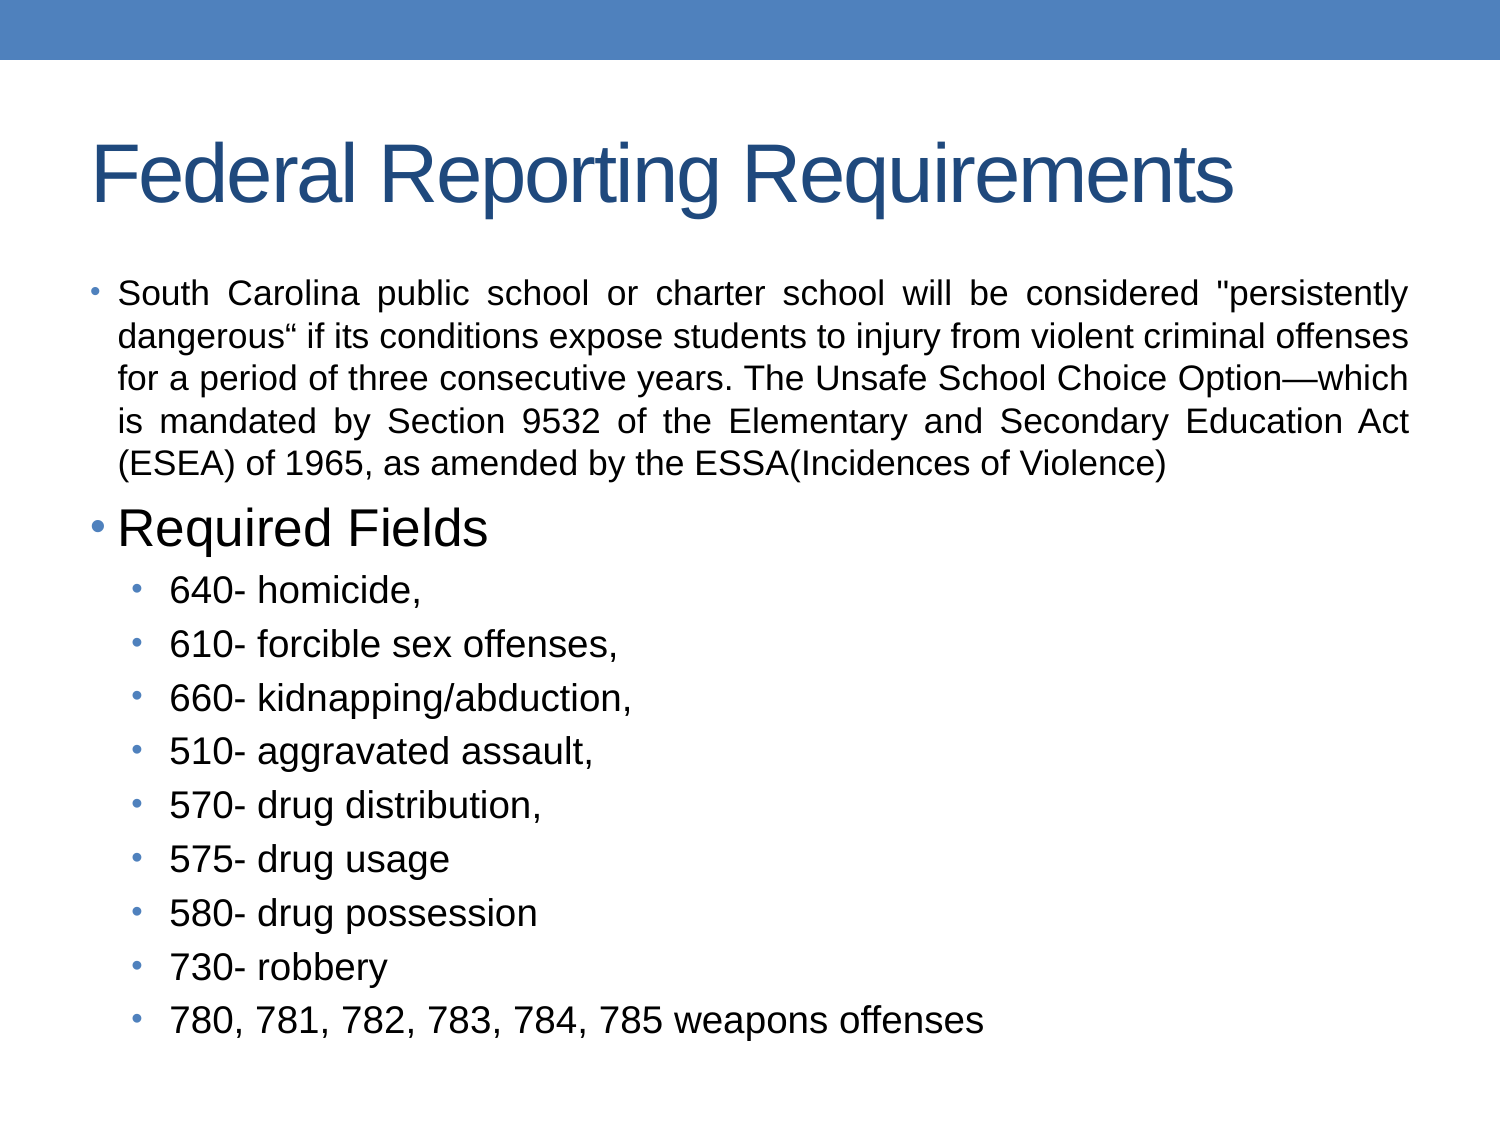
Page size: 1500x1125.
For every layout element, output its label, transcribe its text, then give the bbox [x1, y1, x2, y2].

list South Carolina public school or charter school will be considered "persistently dangerous“ if its conditions expose students to injury from violent criminal offenses for a period of three consecutive years. The Unsafe School Choice Option—which is mandated by Section 9532 of the Elementary and Secondary Education Act (ESEA) of 1965, as amended by the ESSA(Incidences of Violence) Required Fields 640- homicide, 610- forcible sex offenses, 660- kidnapping/abduction, 510- aggravated assault, 570- drug distribution, 575- drug usage 580- drug possession 730- robbery 780, 781, 782, 783, 784, 785 weapons offenses [75, 262, 1425, 1063]
title Federal Reporting Requirements [75, 87, 1425, 250]
